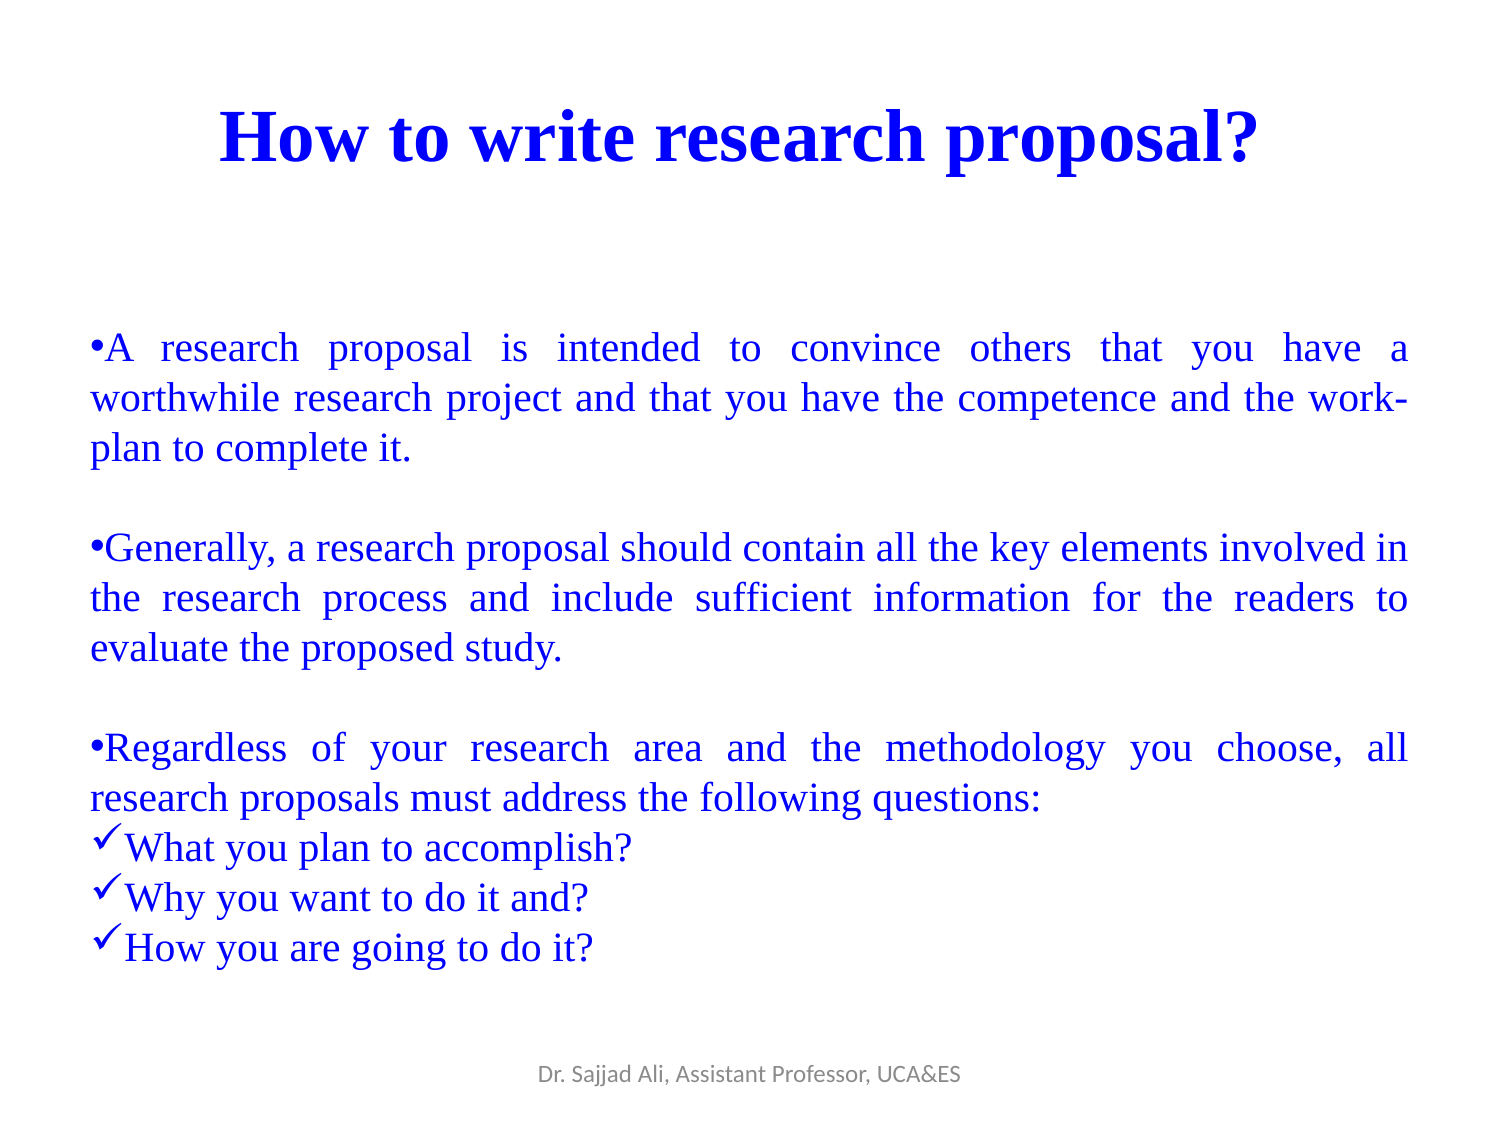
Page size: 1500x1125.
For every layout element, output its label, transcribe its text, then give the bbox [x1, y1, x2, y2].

footer Dr. Sajjad Ali, Assistant Professor, UCA&ES [512, 1042, 988, 1103]
title How to write research proposal? [75, 37, 1425, 225]
list A research proposal is intended to convince others that you have a worthwhile research project and that you have the competence and the work-plan to complete it. Generally, a research proposal should contain all the key elements involved in the research process and include sufficient information for the readers to evaluate the proposed study. Regardless of your research area and the methodology you choose, all research proposals must address the following questions: What you plan to accomplish? Why you want to do it and? How you are going to do it? [75, 262, 1425, 1005]
